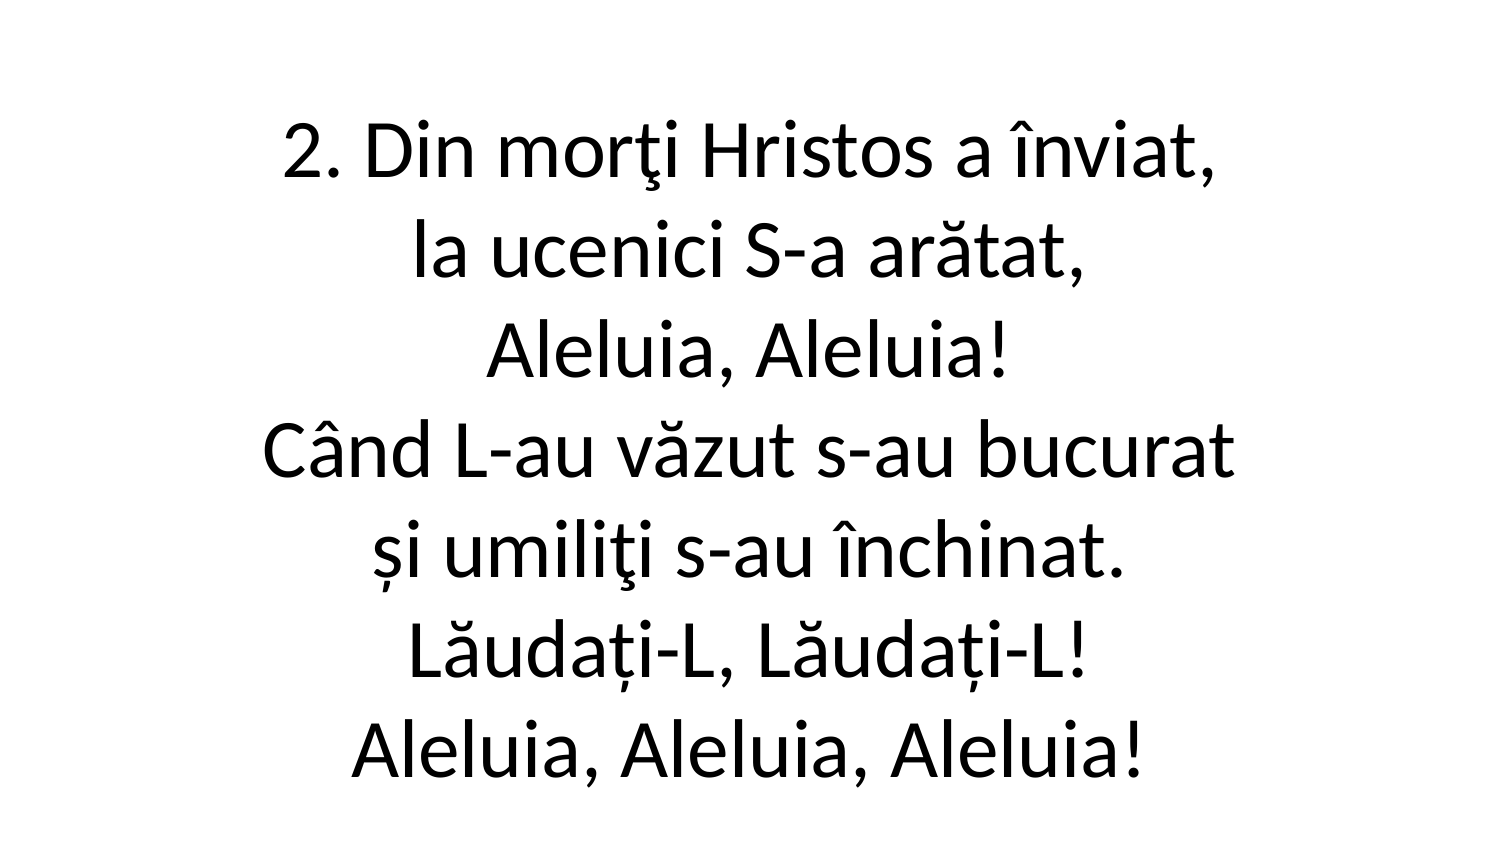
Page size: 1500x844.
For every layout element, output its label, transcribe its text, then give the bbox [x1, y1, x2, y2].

text_box 2. Din morţi Hristos a înviat, la ucenici S-a arătat, Aleluia, Aleluia! Când L-au văzut s-au bucurat și umiliţi s-au închinat. Lăudați-L, Lăudați-L! Aleluia, Aleluia, Aleluia! [247, 42, 1253, 802]
